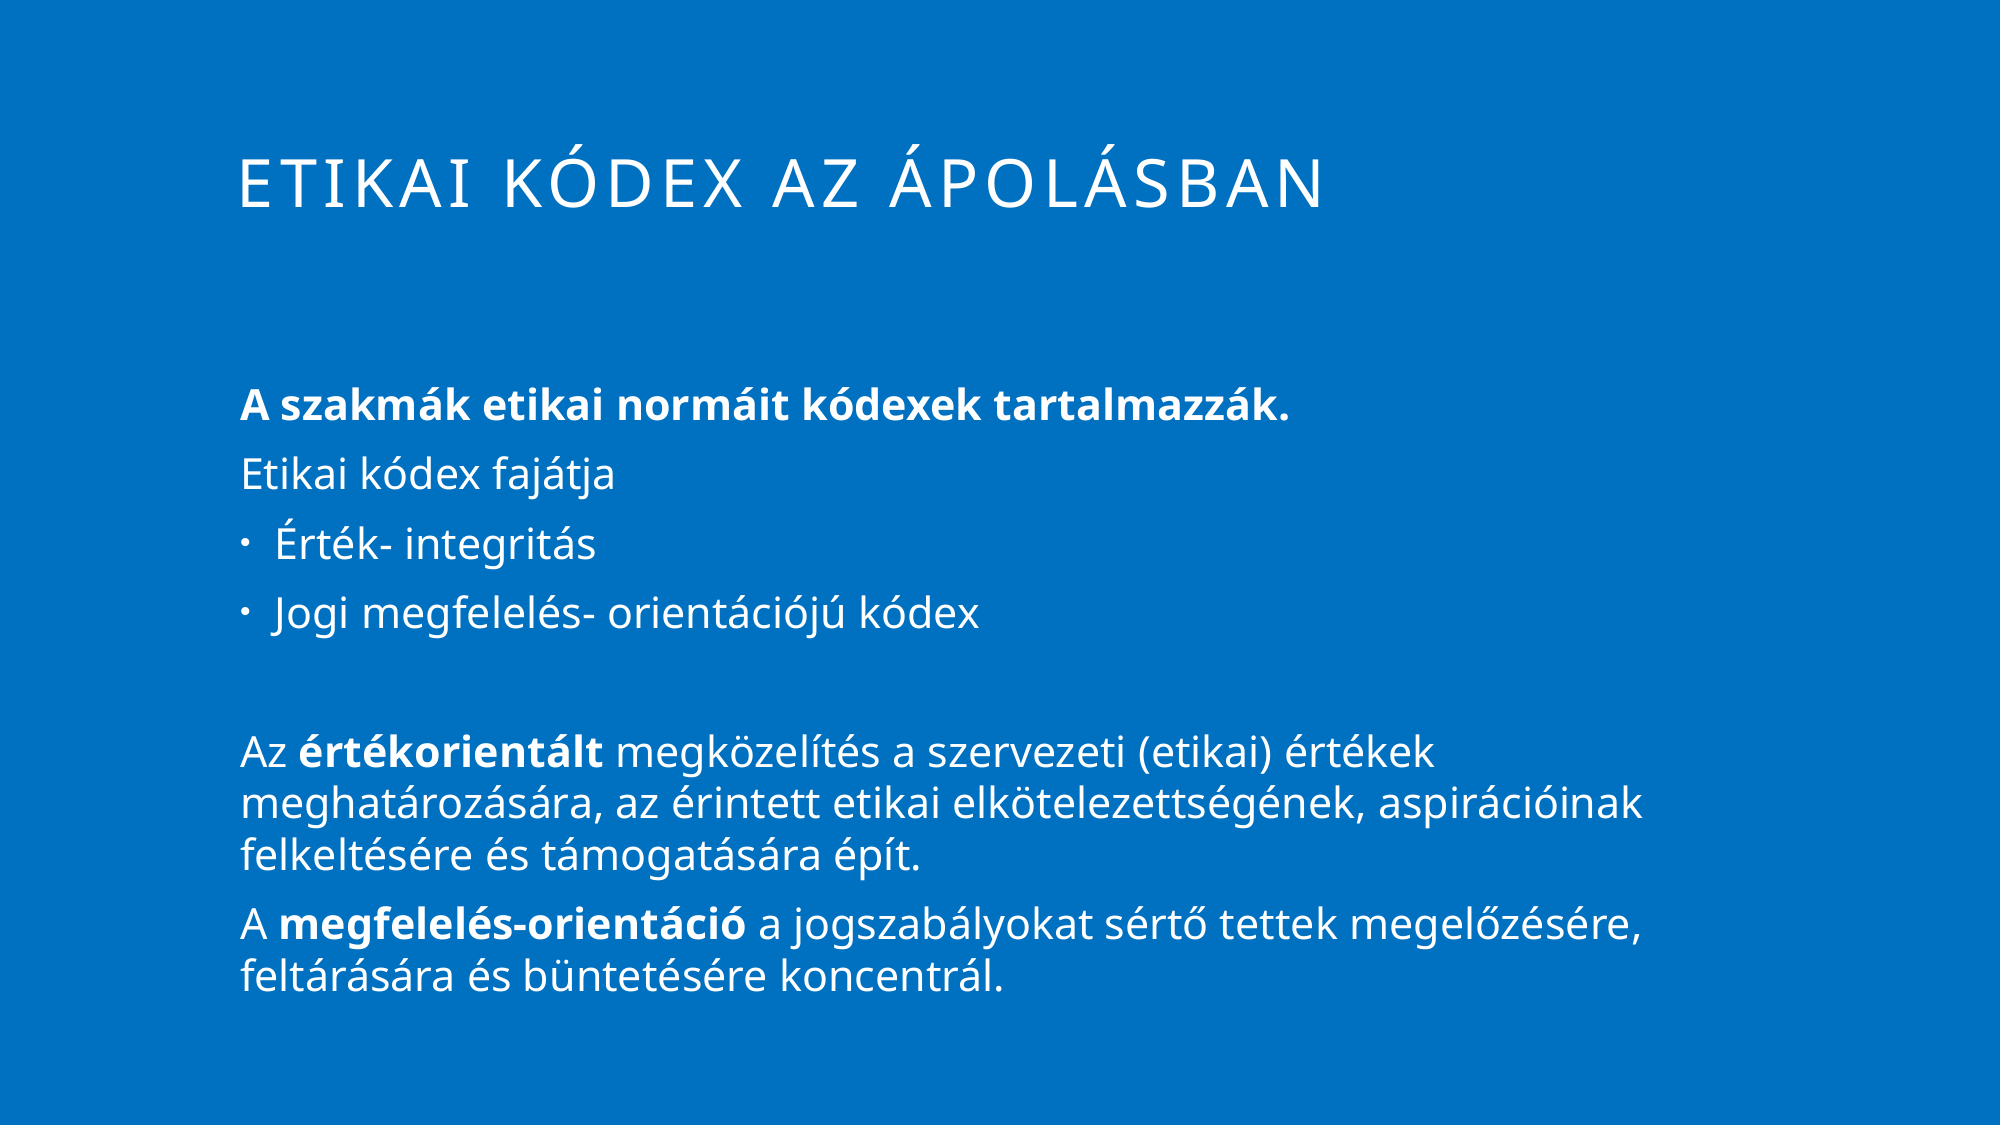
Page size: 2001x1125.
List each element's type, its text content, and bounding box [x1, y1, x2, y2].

title Etikai kódex az ápolásban [221, 4, 1779, 230]
list A szakmák etikai normáit kódexek tartalmazzák. Etikai kódex fajátja Érték- integritás Jogi megfelelés- orientációjú kódex Az értékorientált megközelítés a szervezeti (etikai) értékek meghatározására, az érintett etikai elkötelezettségének, aspirációinak felkeltésére és támogatására épít. A megfelelés-orientáció a jogszabályokat sértő tettek megelőzésére, feltárására és büntetésére koncentrál. [225, 369, 1782, 1013]
